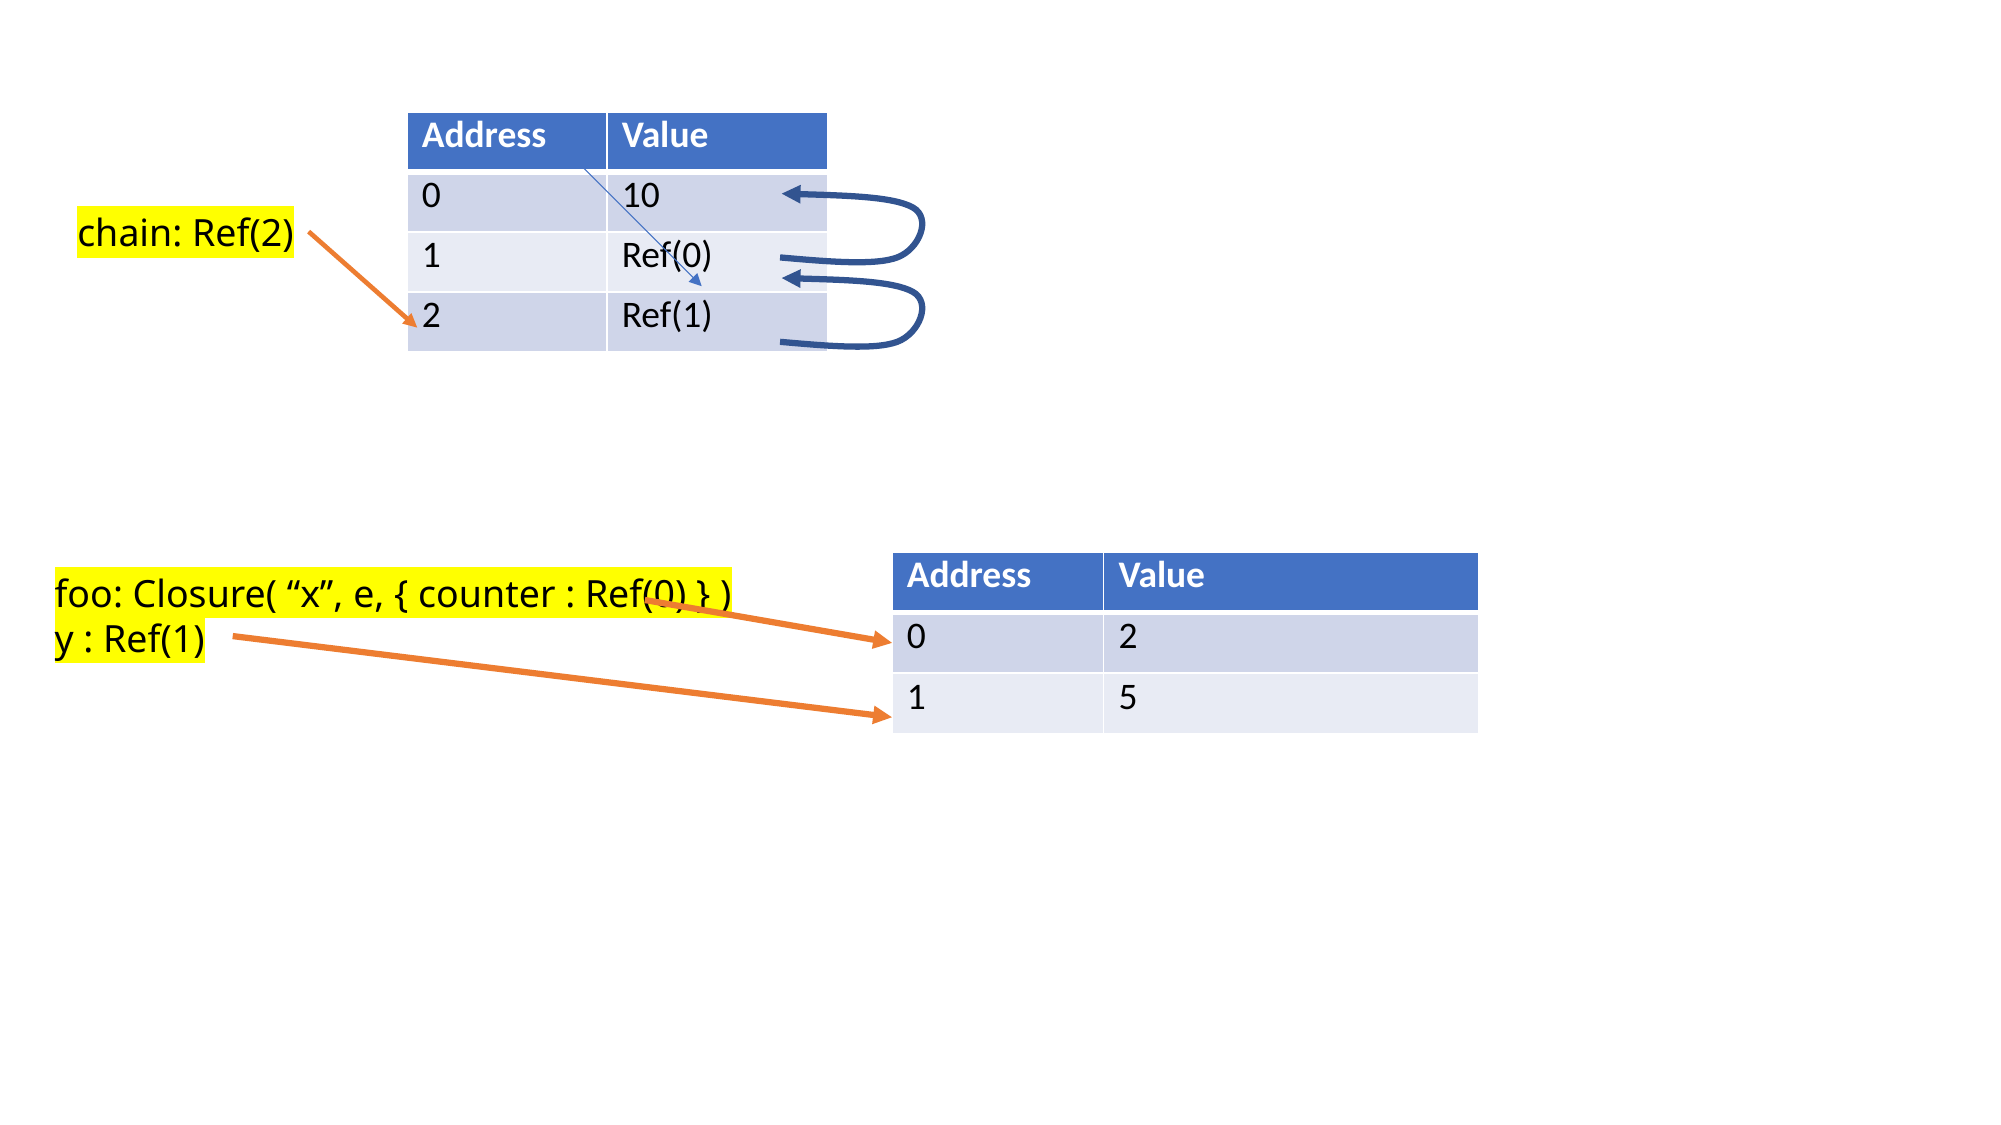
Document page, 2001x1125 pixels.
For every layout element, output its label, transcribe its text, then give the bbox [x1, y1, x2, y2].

table_cell 2 [1104, 615, 1478, 672]
table_cell 0 [893, 615, 1103, 672]
table_cell 5 [1104, 674, 1478, 733]
table_header Address [408, 113, 606, 169]
table_header Value [608, 113, 827, 169]
table_cell Ref(0) [608, 233, 827, 291]
table_cell 1 [893, 674, 1103, 733]
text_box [291, 231, 418, 328]
text_box foo: Closure( “x”, e, { counter : Ref(0) } ) y : Ref(1) [39, 562, 748, 668]
text_box [779, 272, 924, 348]
text_box chain: Ref(2) [62, 201, 309, 262]
table_header Address [893, 553, 1103, 610]
table_cell 2 [408, 293, 606, 351]
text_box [644, 599, 892, 636]
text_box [232, 636, 892, 718]
text_box [779, 187, 924, 264]
table_cell 0 [408, 175, 551, 231]
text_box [551, 136, 702, 287]
table_header Value [1104, 553, 1478, 610]
table_cell Ref(1) [608, 293, 827, 351]
table_cell 10 [702, 175, 827, 231]
table_cell 1 [418, 233, 606, 291]
